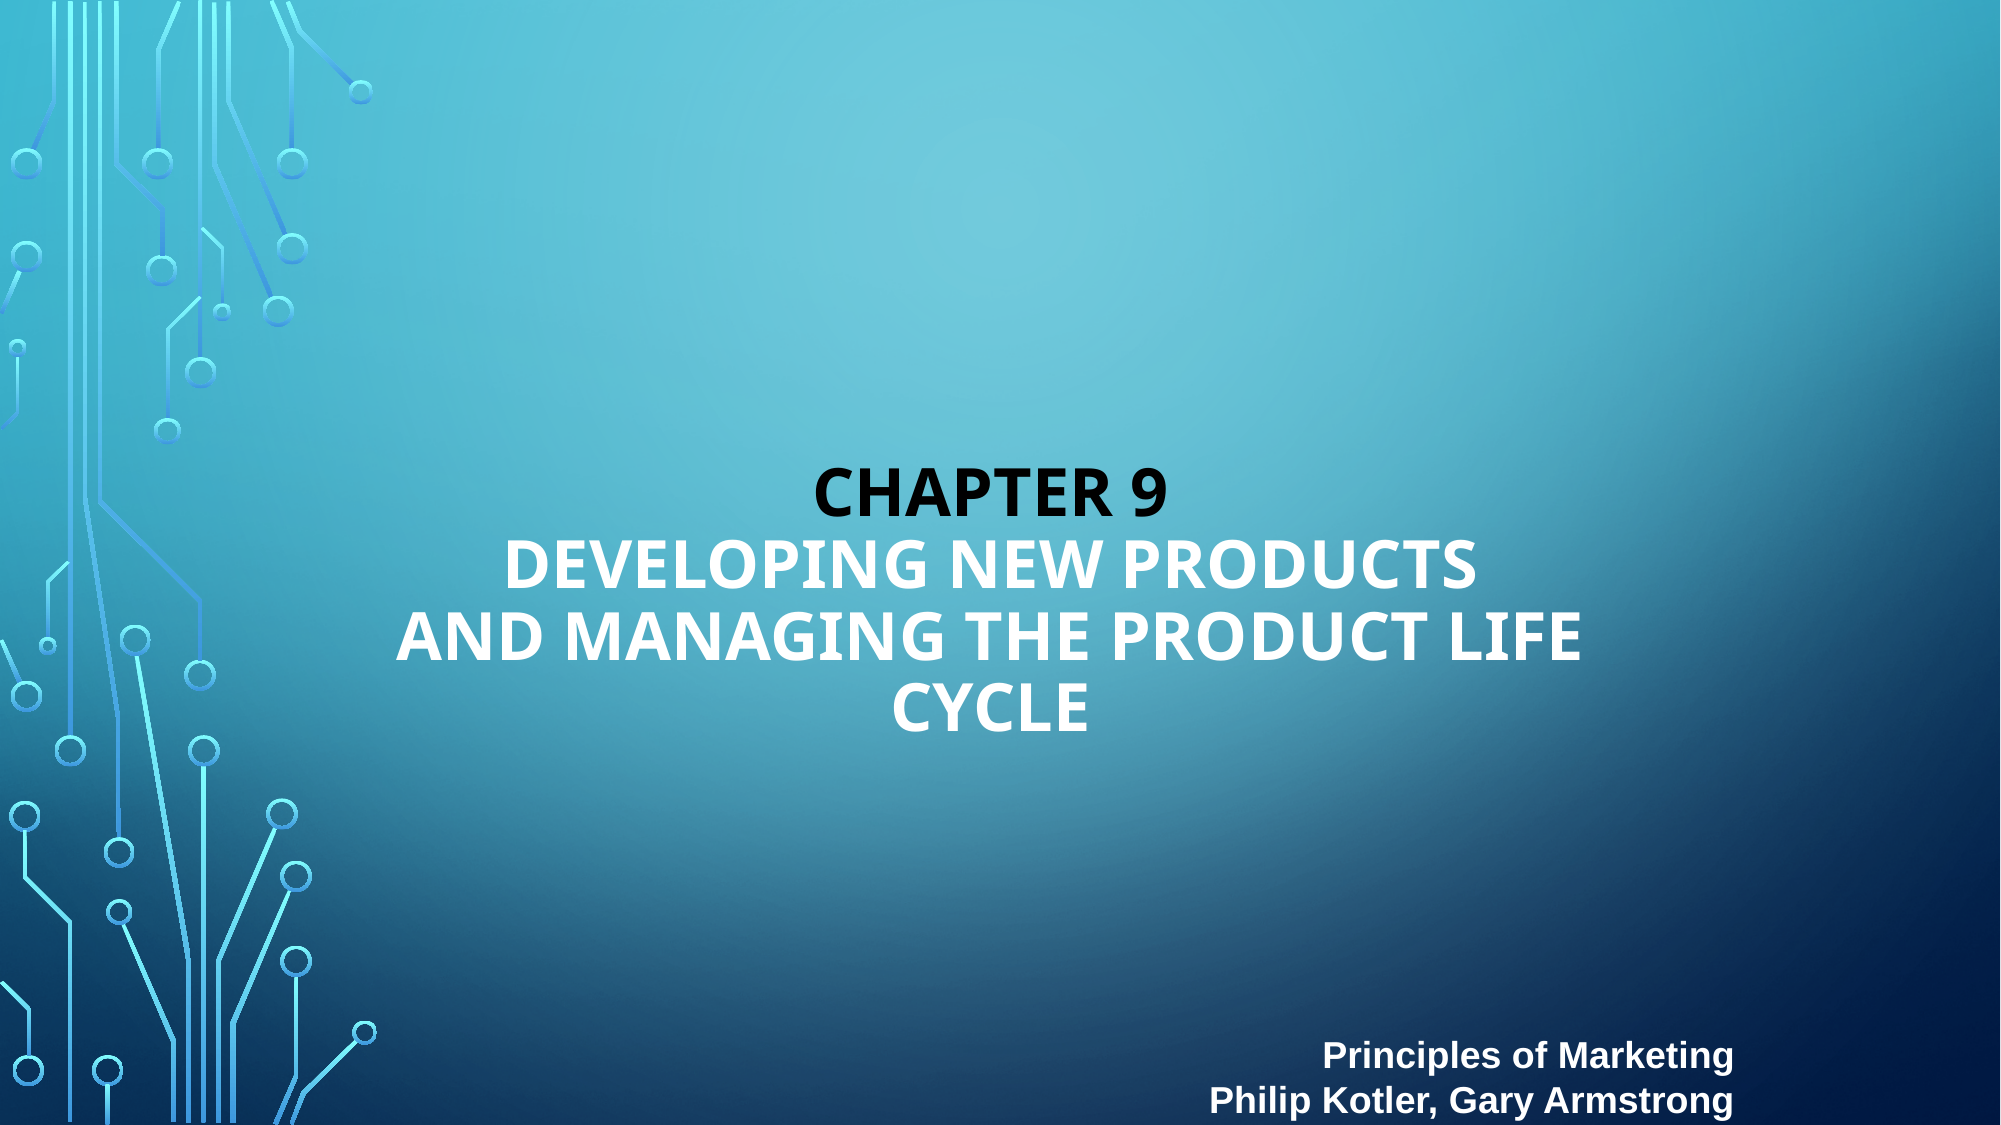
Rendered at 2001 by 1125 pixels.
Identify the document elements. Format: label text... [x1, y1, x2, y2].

text_box Principles of Marketing Philip Kotler, Gary Armstrong [999, 1023, 1750, 1125]
title Chapter 9 Developing New Products and Managing the Product Life Cycle [303, 278, 1679, 754]
